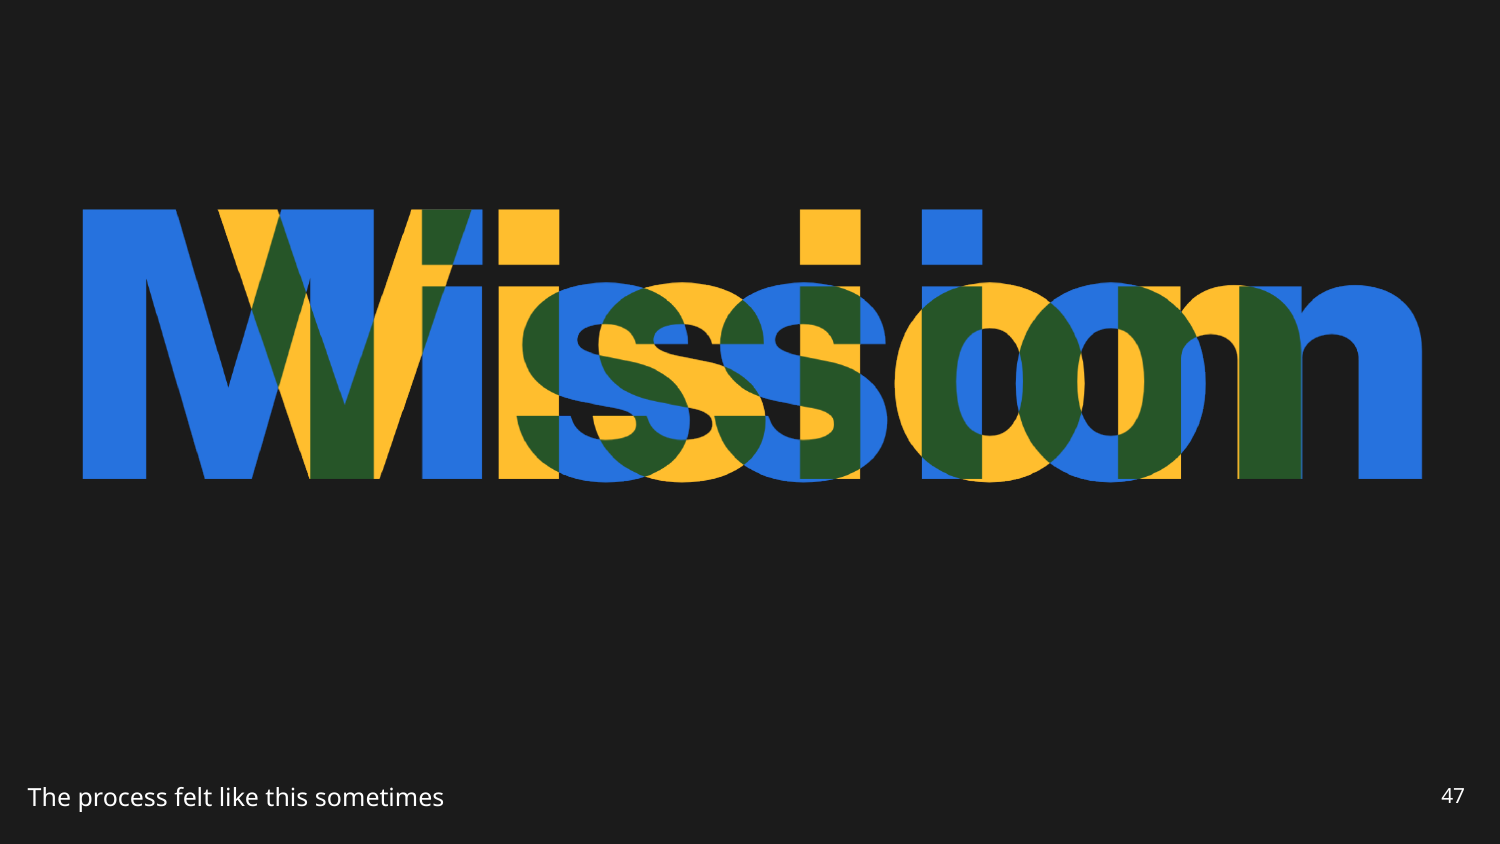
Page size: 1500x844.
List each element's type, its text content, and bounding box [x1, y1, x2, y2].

slide_number 47 [1389, 764, 1480, 830]
title The process felt like this sometimes [12, 766, 1355, 844]
picture [55, 125, 1444, 562]
